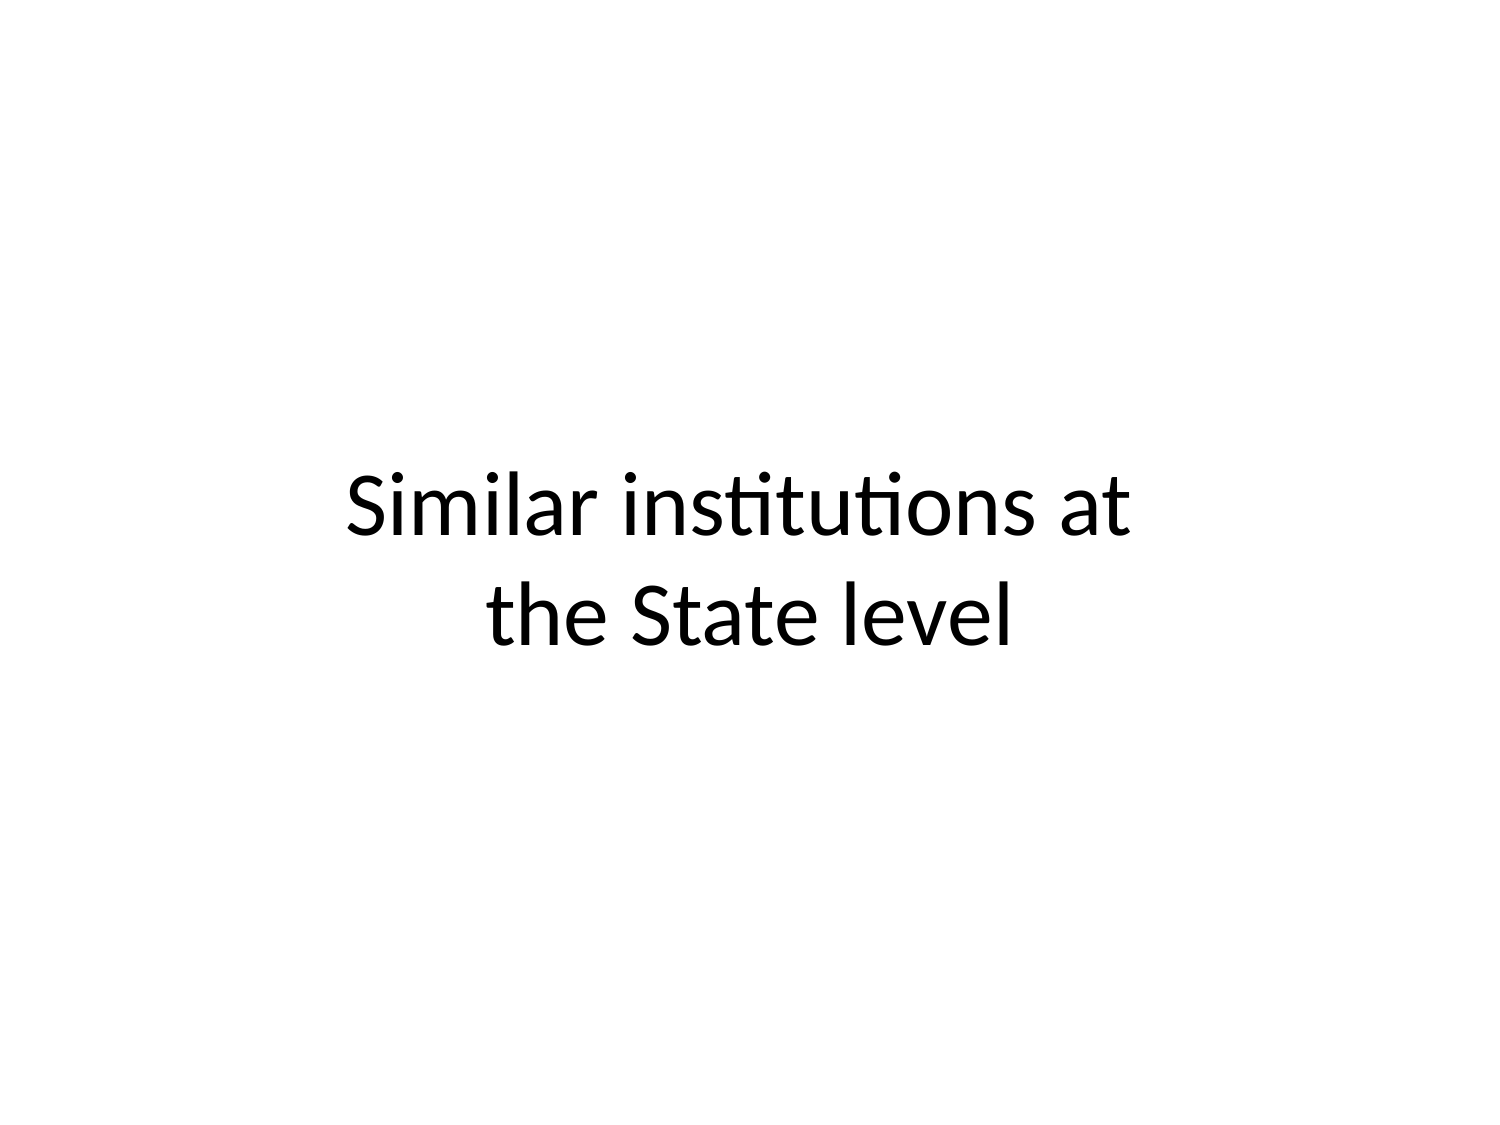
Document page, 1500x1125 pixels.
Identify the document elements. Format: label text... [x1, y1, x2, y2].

title Similar institutions at the State level [74, 44, 1426, 1063]
